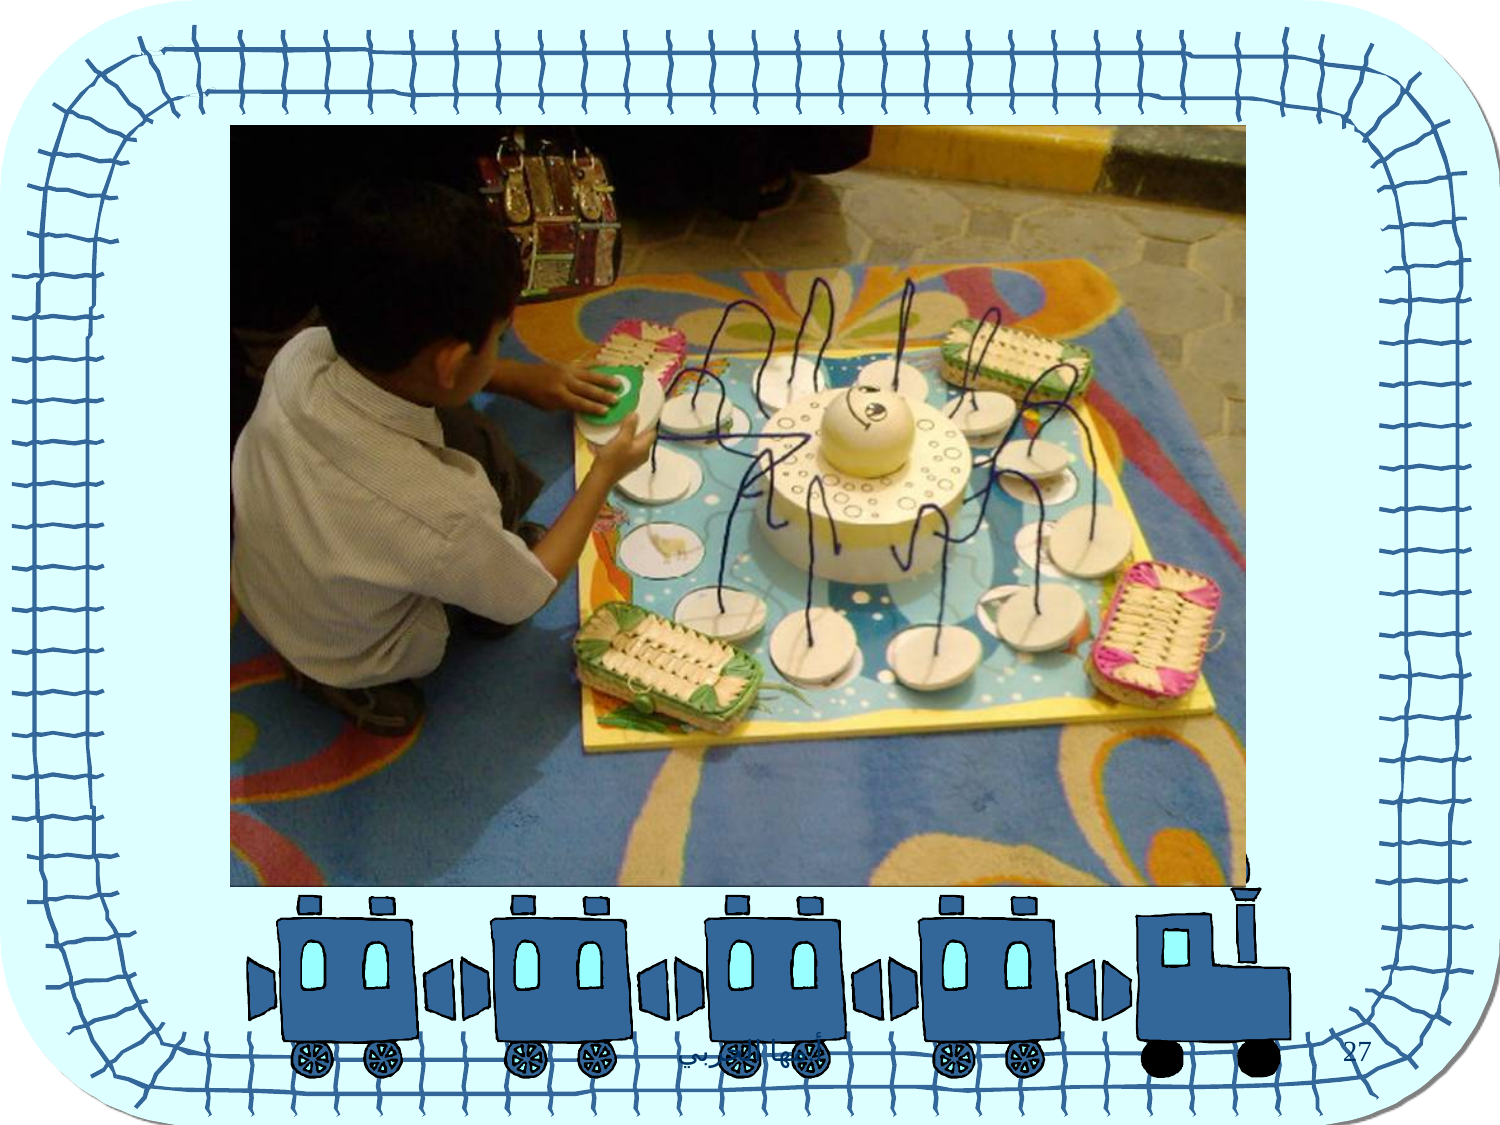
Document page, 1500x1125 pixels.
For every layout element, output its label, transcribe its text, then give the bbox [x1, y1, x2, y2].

picture [229, 125, 1246, 887]
slide_number 27 [1074, 1024, 1388, 1101]
footer أ.مها الحربي [512, 1024, 988, 1101]
